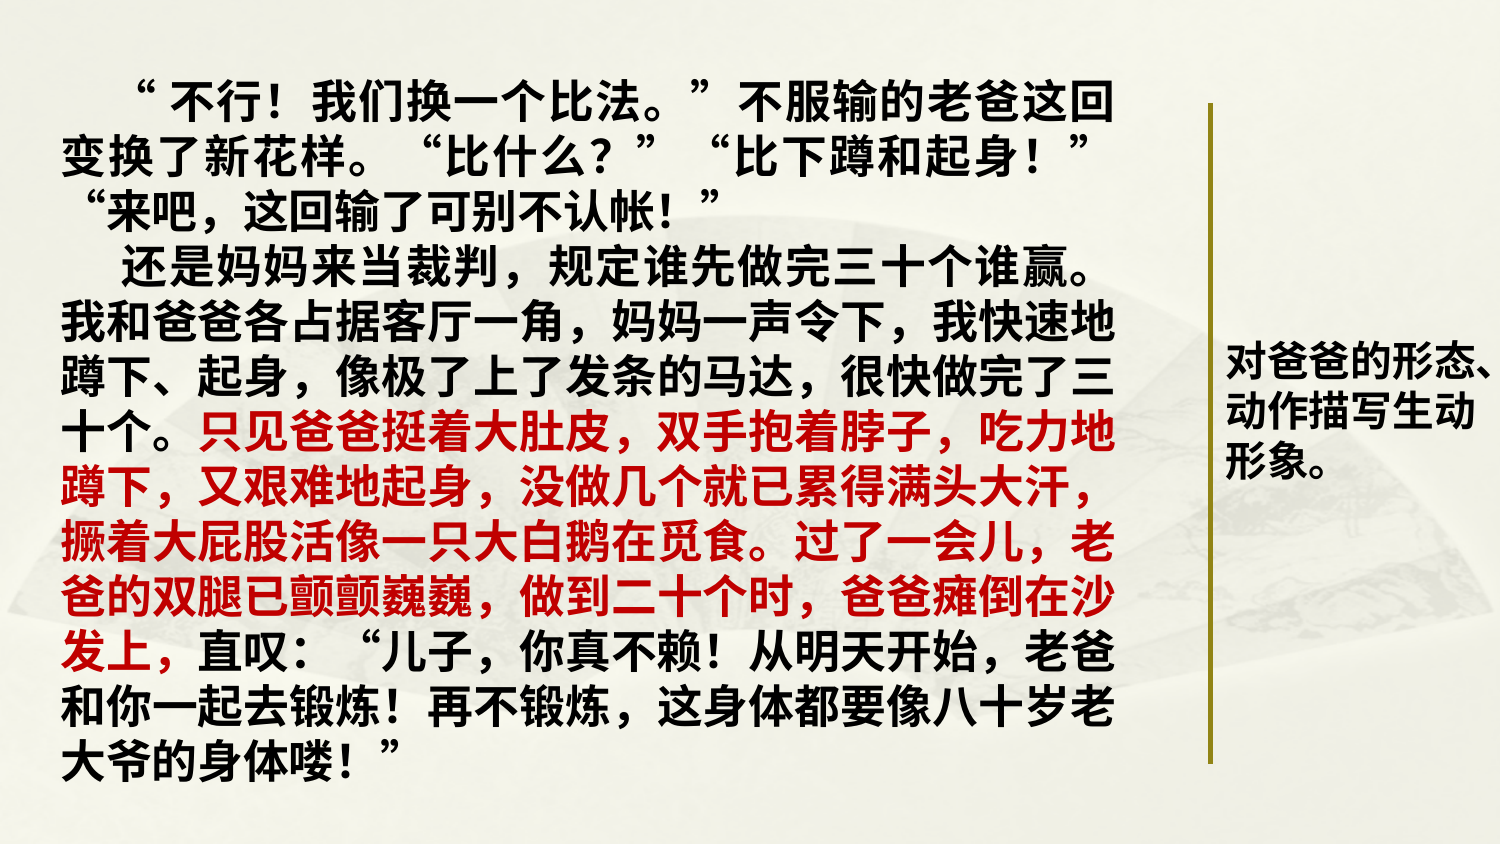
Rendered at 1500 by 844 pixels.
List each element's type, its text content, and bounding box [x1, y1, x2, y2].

text_box 对爸爸的形态、动作描写生动形象。 [1215, 327, 1500, 543]
text_box “不行！我们换一个比法。”不服输的老爸这回变换了新花样。“比什么？”“比下蹲和起身！”“来吧，这回输了可别不认帐！” 还是妈妈来当裁判，规定谁先做完三十个谁赢。我和爸爸各占据客厅一角，妈妈一声令下，我快速地蹲下、起身，像极了上了发条的马达，很快做完了三十个。只见爸爸挺着大肚皮，双手抱着脖子，吃力地蹲下，又艰难地起身，没做几个就已累得满头大汗，撅着大屁股活像一只大白鹅在觅食。过了一会儿，老爸的双腿已颤颤巍巍，做到二十个时，爸爸瘫倒在沙发上，直叹：“儿子，你真不赖！从明天开始，老爸和你一起去锻炼！再不锻炼，这身体都要像八十岁老大爷的身体喽！” [48, 67, 1128, 794]
